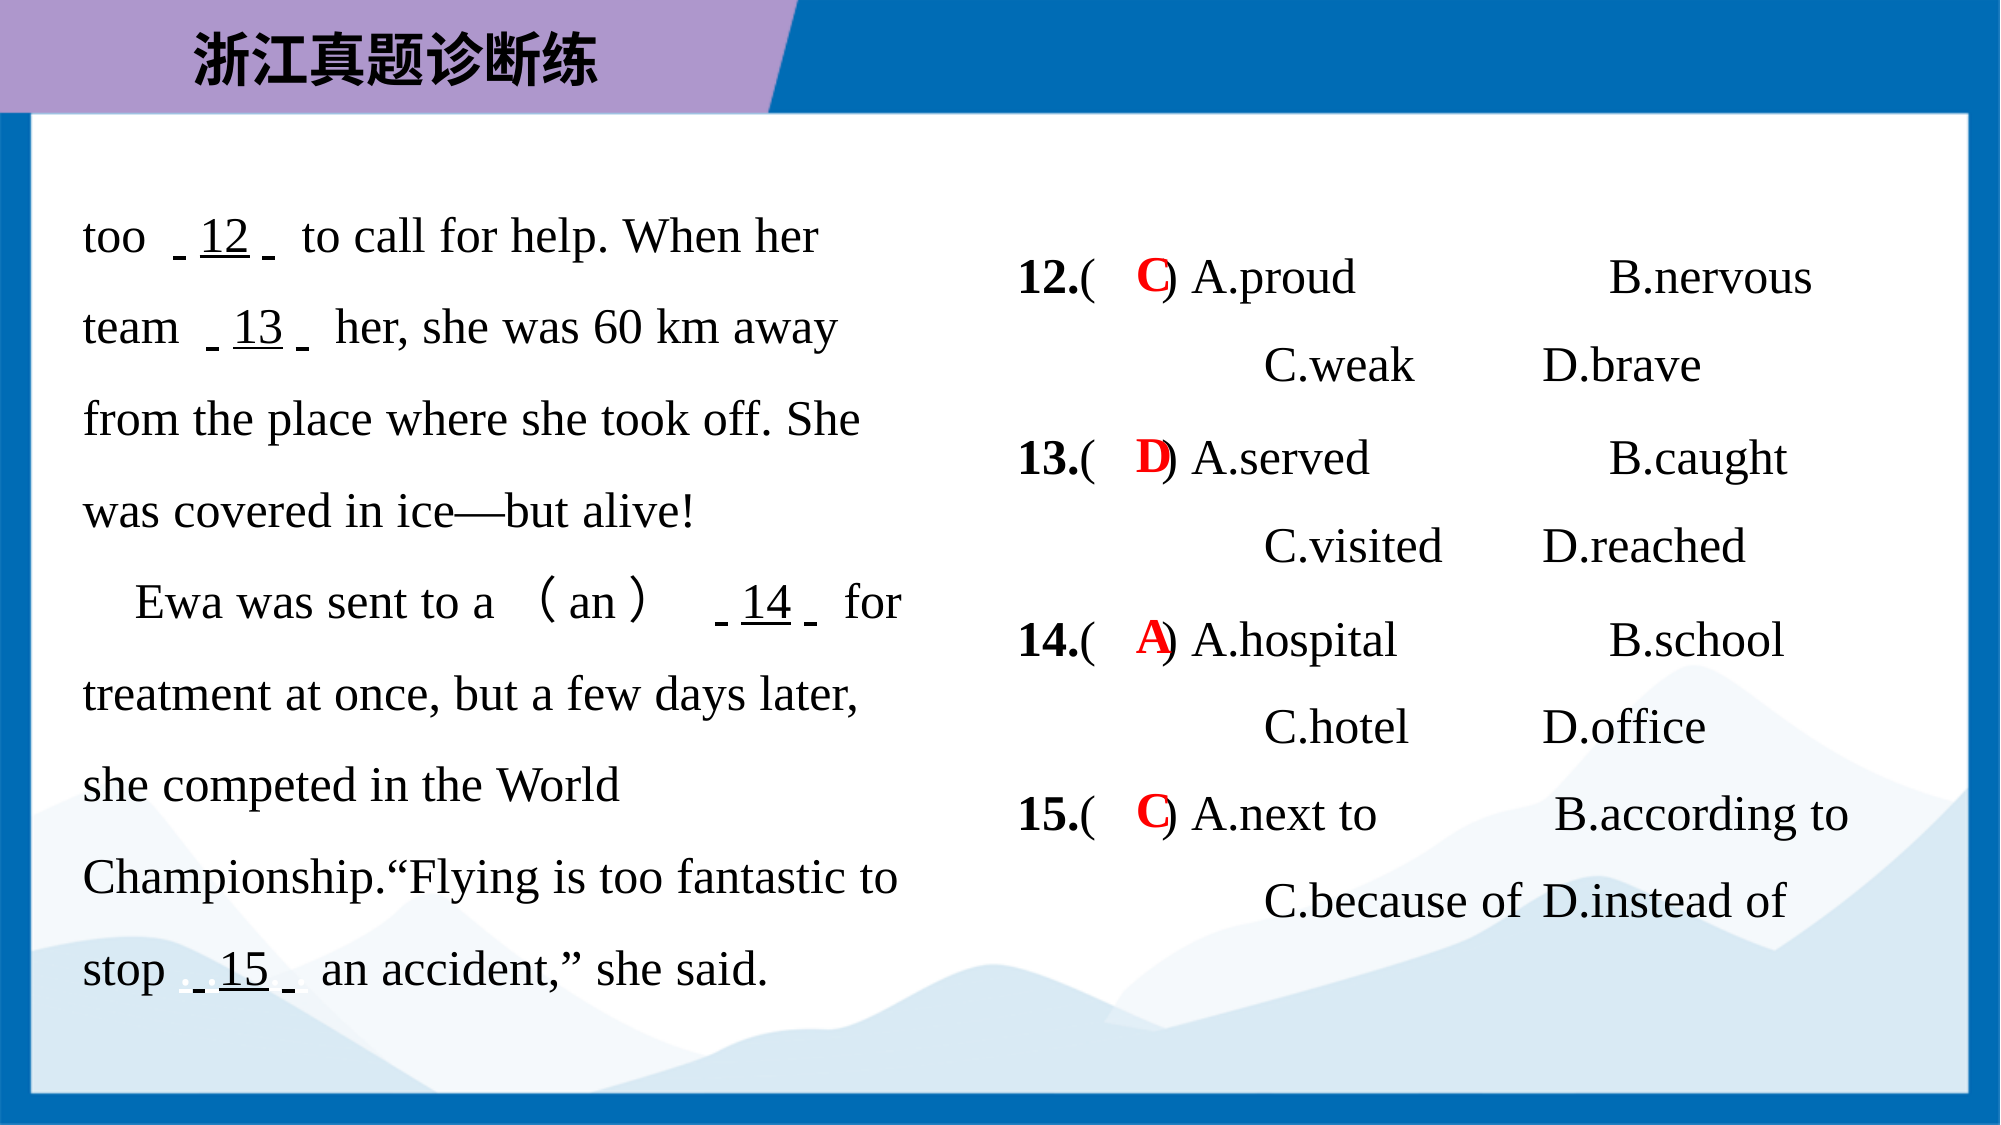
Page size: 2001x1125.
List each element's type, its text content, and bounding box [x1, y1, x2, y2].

text_box 12.( ) A.proud B.nervous C.weak D.brave [1016, 212, 1919, 382]
text_box C [1117, 749, 1190, 829]
text_box 15.( ) A.next to B.according to C.because of D.instead of [1016, 748, 1919, 918]
text_box too . .12. . to call for help. When her team . .13. . her, she was 60 km away from the place where she took off. She was covered in ice—but alive! Ewa was sent to a（an） . .14. . for treatment at once, but a few days later, she competed in the World Championship.“Flying is too fantastic to stop . .15. . an accident,” she said. [82, 170, 984, 999]
picture [0, 0, 2000, 1125]
text_box A [1117, 576, 1190, 655]
text_box D [1117, 395, 1190, 474]
text_box 13.( ) A.served B.caught C.visited D.reached [1016, 393, 1919, 563]
text_box C [1117, 213, 1190, 293]
text_box 14.( ) A.hospital B.school C.hotel D.office [1016, 574, 1919, 744]
